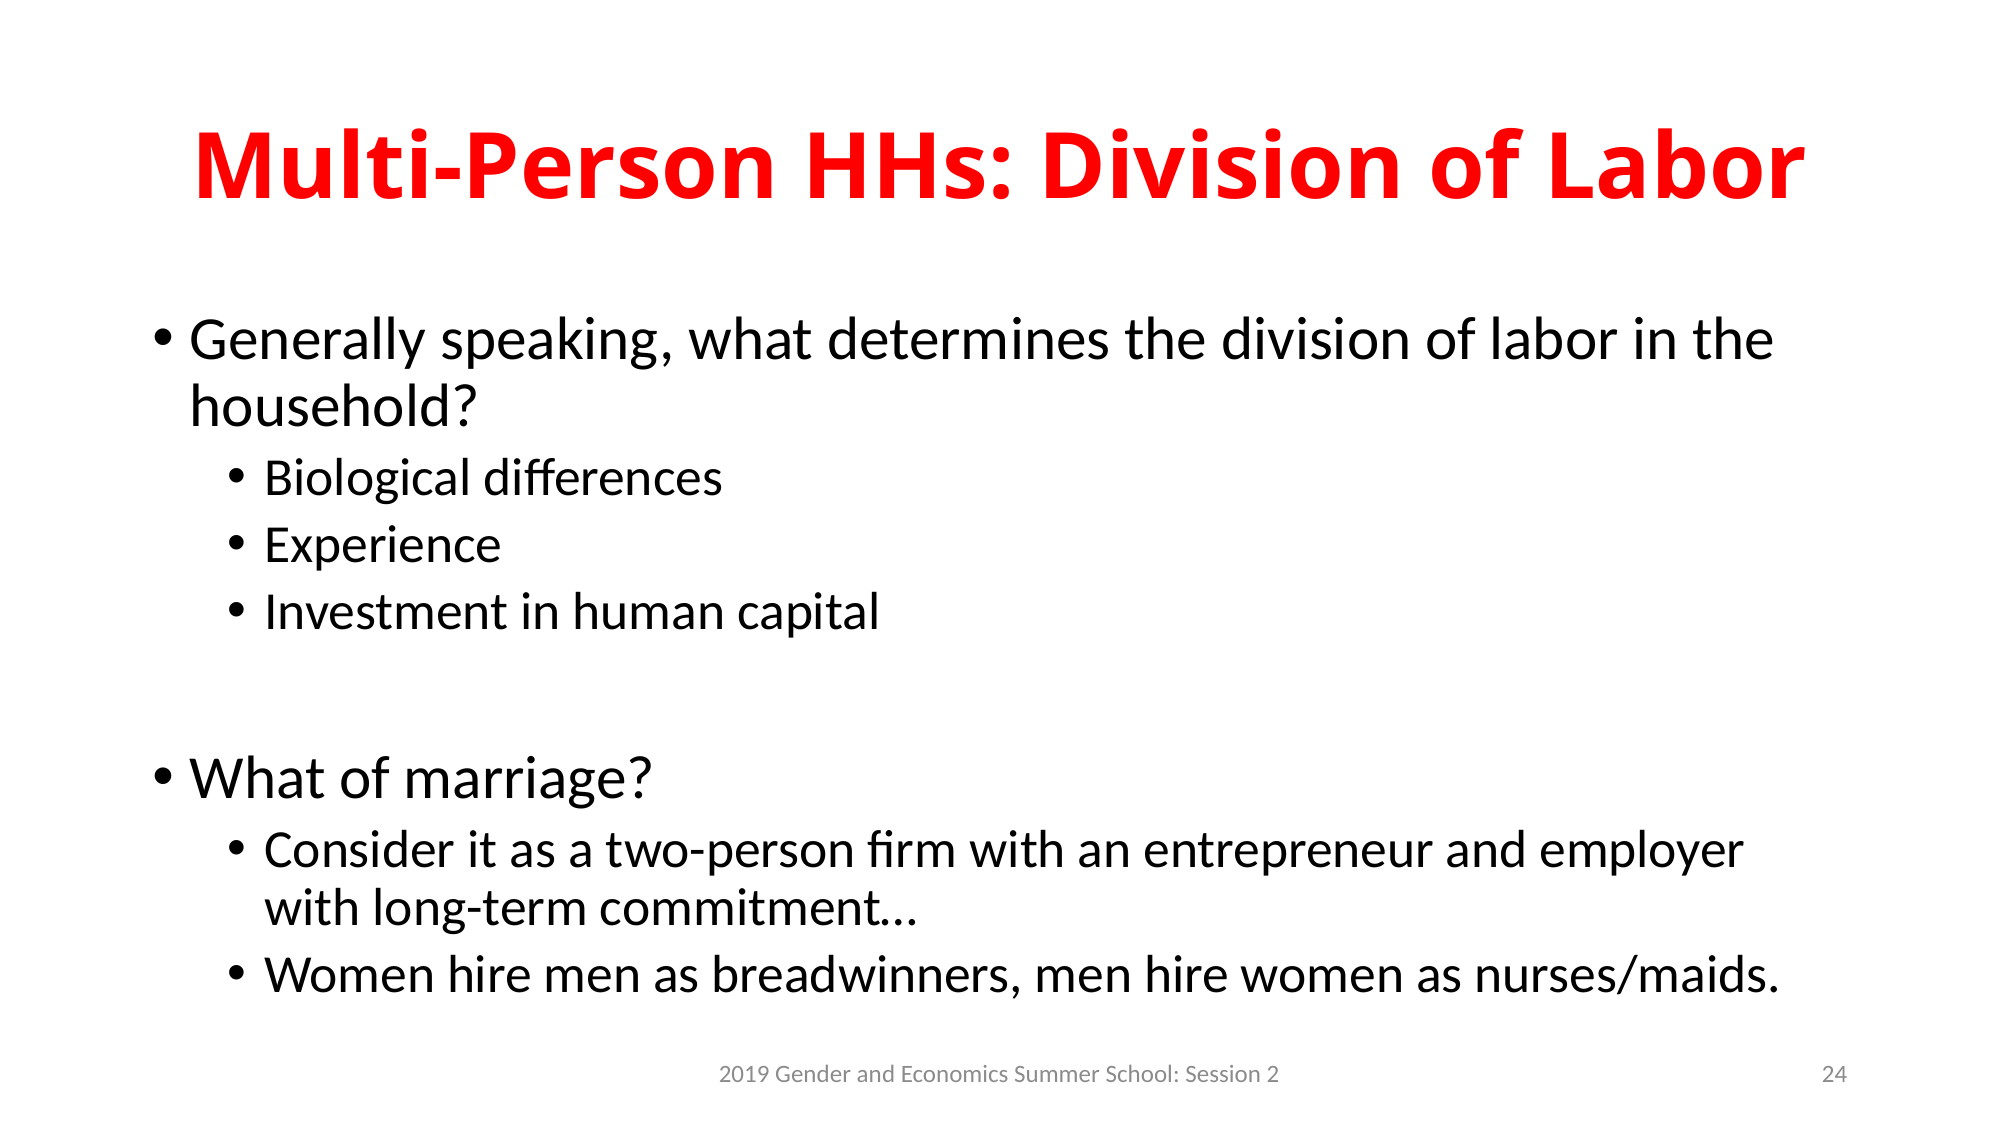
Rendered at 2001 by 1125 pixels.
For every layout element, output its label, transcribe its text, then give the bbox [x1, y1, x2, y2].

list Generally speaking, what determines the division of labor in the household? Biological differences Experience Investment in human capital What of marriage? Consider it as a two-person firm with an entrepreneur and employer with long-term commitment… Women hire men as breadwinners, men hire women as nurses/maids. [137, 299, 1863, 1014]
title Multi-Person HHs: Division of Labor [137, 59, 1863, 278]
slide_number 24 [1412, 1042, 1863, 1103]
footer 2019 Gender and Economics Summer School: Session 2 [662, 1042, 1338, 1103]
